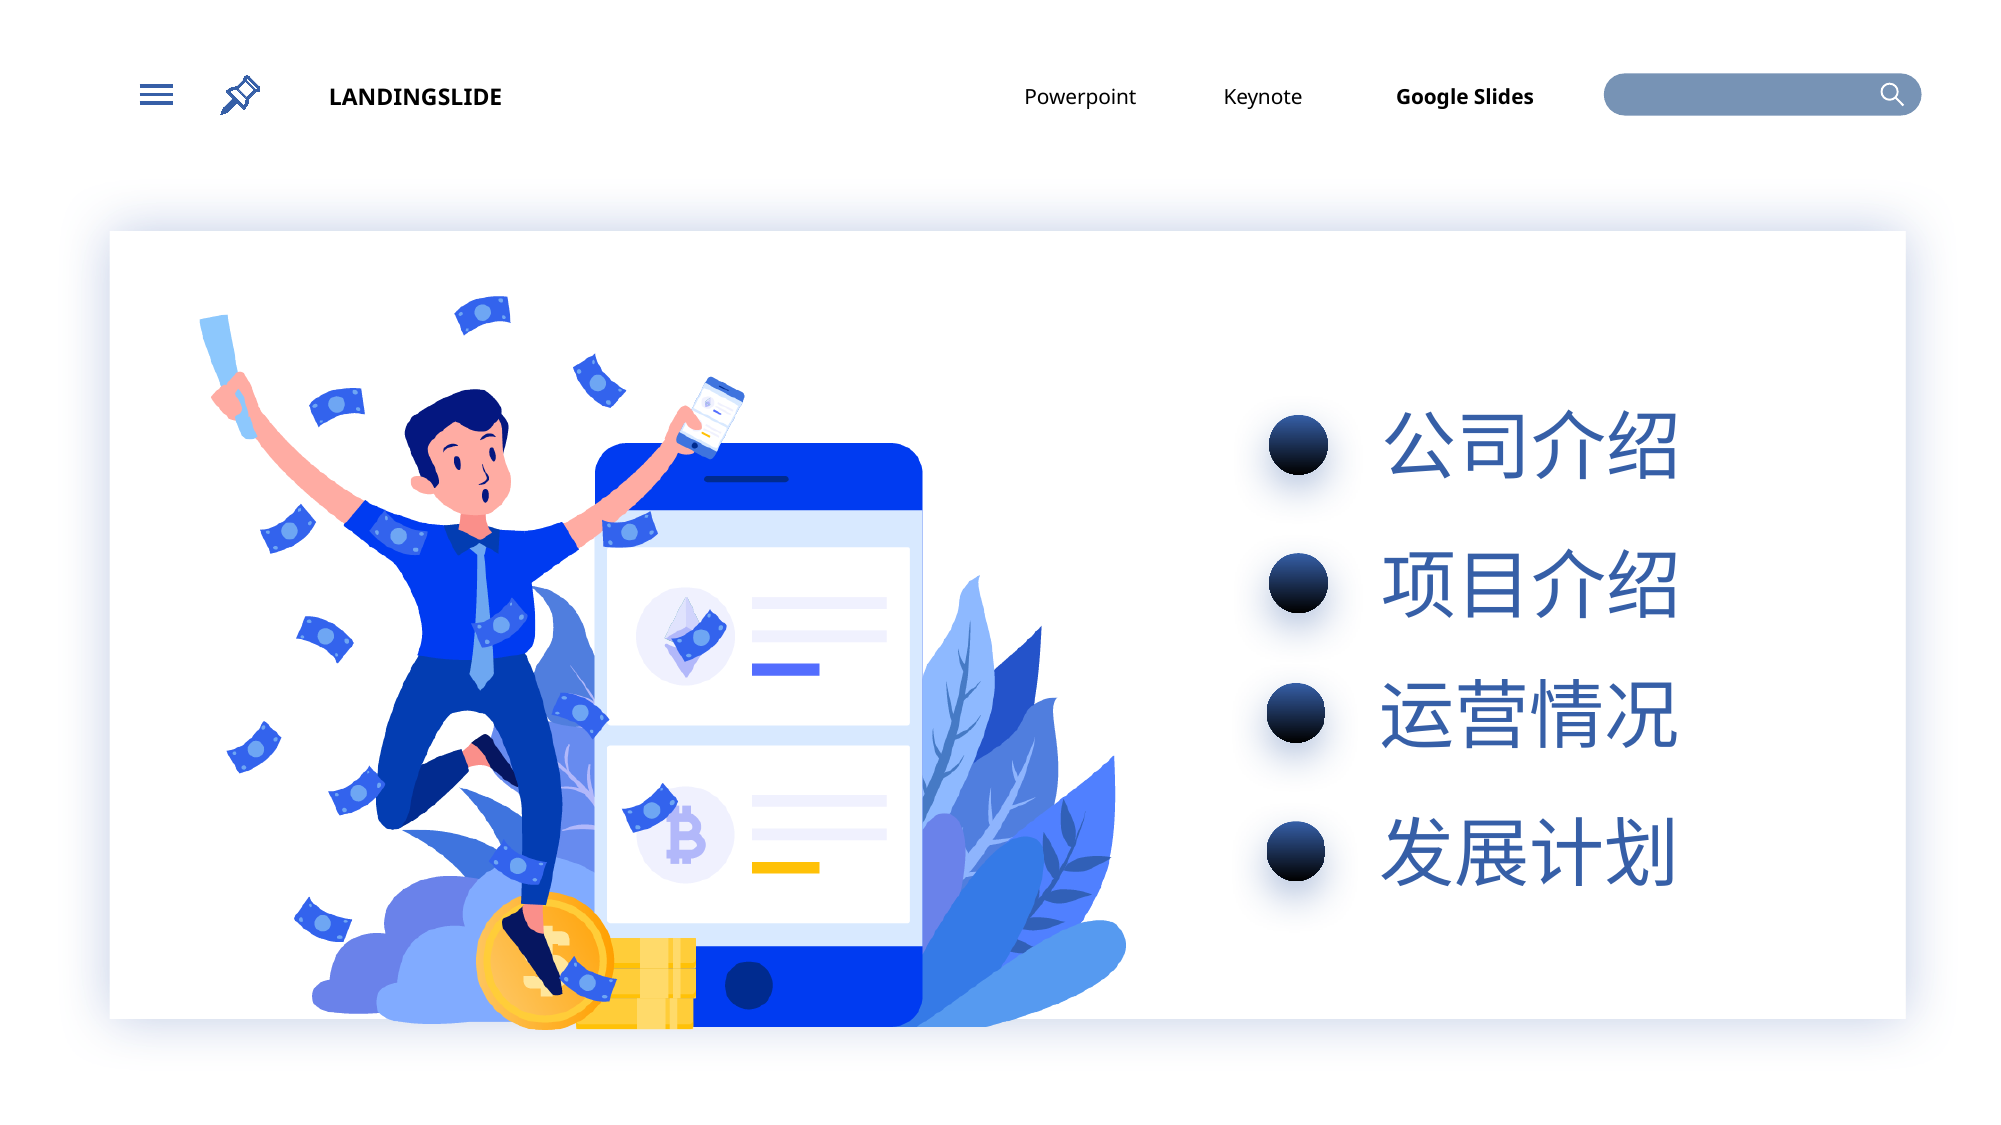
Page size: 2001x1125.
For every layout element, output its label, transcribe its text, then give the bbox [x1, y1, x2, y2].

text_box [220, 75, 260, 115]
text_box [1602, 72, 1923, 117]
text_box LANDINGSLIDE [314, 75, 518, 118]
picture [7, 124, 2000, 1125]
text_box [1377, 76, 1553, 117]
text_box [1880, 82, 1904, 107]
text_box Powerpoint [1009, 76, 1152, 117]
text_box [139, 86, 173, 103]
text_box Keynote [1208, 76, 1318, 117]
